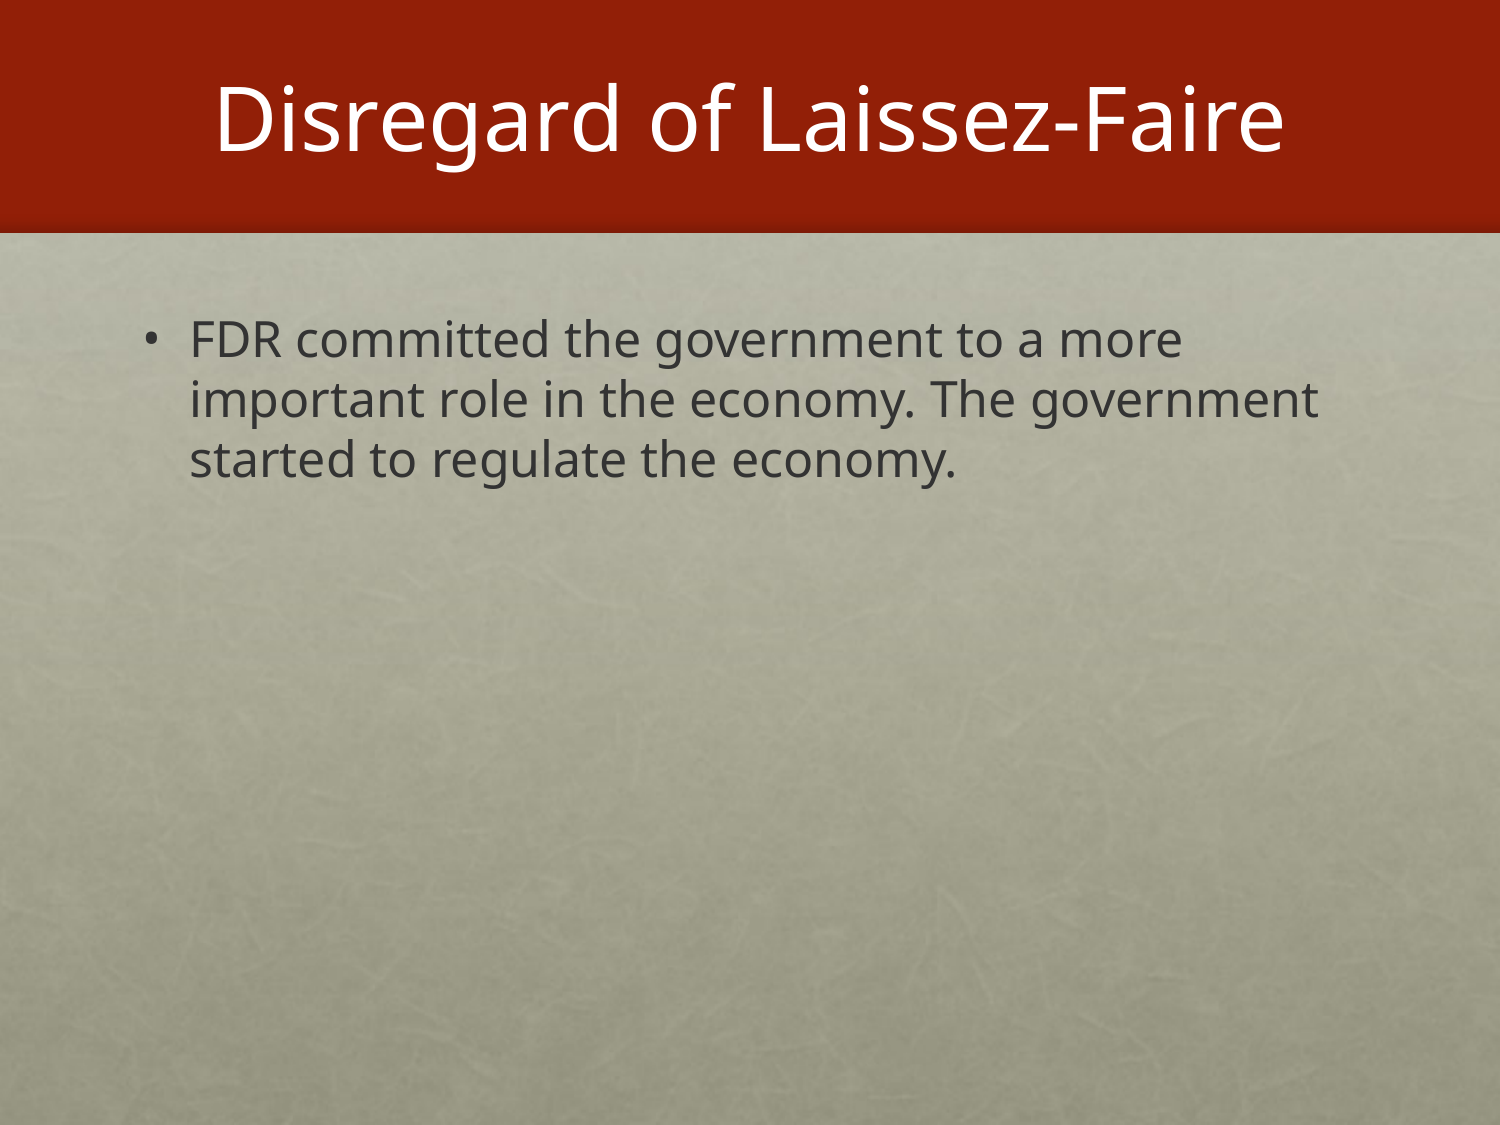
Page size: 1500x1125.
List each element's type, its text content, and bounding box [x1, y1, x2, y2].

list FDR committed the government to a more important role in the economy. The government started to regulate the economy. [127, 299, 1372, 1005]
title Disregard of Laissez-Faire [127, 10, 1372, 221]
picture [0, 214, 1500, 1125]
